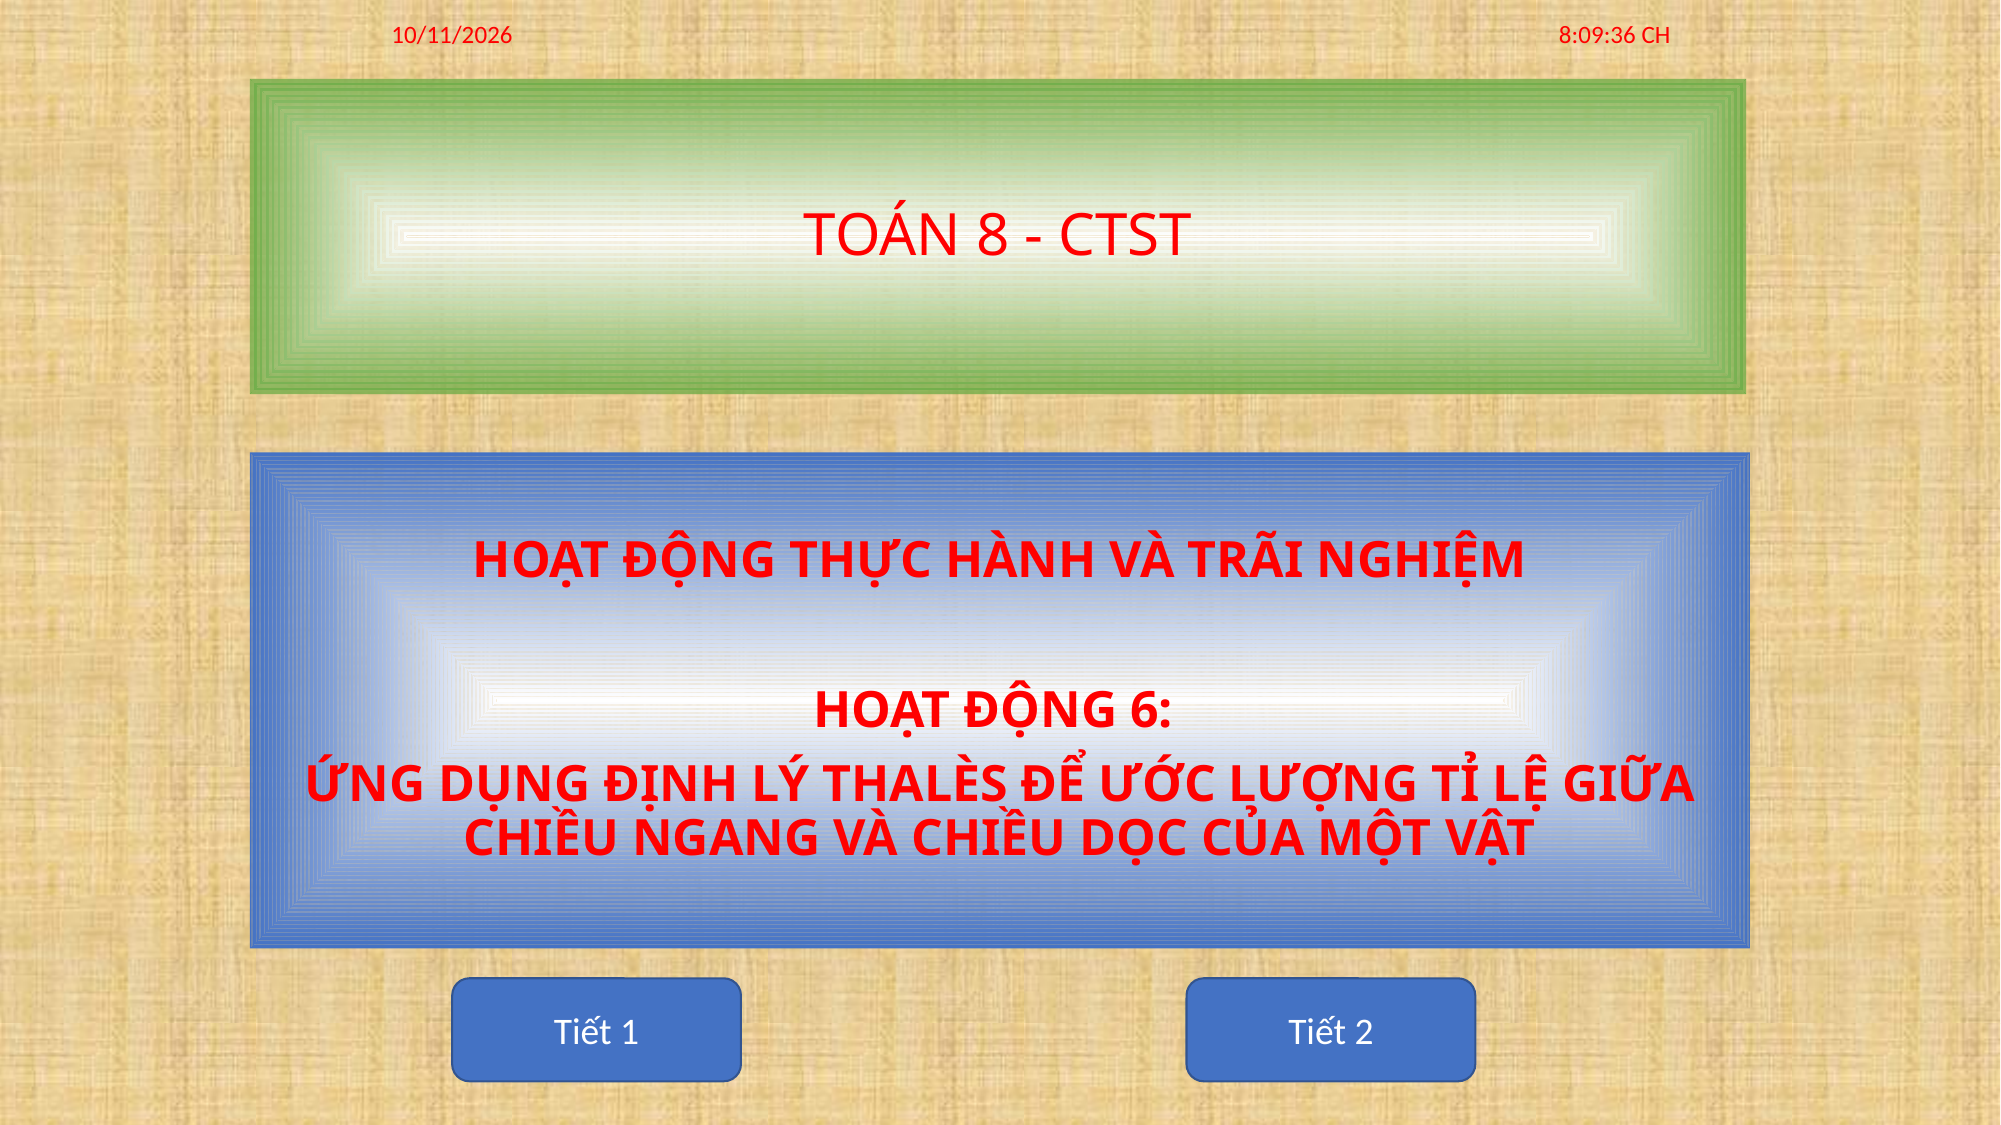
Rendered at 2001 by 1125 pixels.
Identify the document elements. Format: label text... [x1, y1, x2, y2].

footer 8:09:36 CH [1277, 3, 1953, 64]
text_box Tiết 1 [451, 977, 742, 1083]
text_box Tiết 2 [1185, 977, 1477, 1083]
title TOÁN 8 - CTST [249, 78, 1747, 395]
picture [0, 0, 2001, 1125]
subtitle HOẠT ĐỘNG THỰC HÀNH VÀ TRÃI NGHIỆM HOẠT ĐỘNG 6: ỨNG DỤNG ĐỊNH LÝ THALÈS ĐỂ ƯỚC LƯỢNG TỈ LỆ GIỮA CHIỀU NGANG VÀ CHIỀU DỌC CỦA MỘT VẬT [249, 452, 1750, 949]
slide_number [227, 3, 678, 64]
